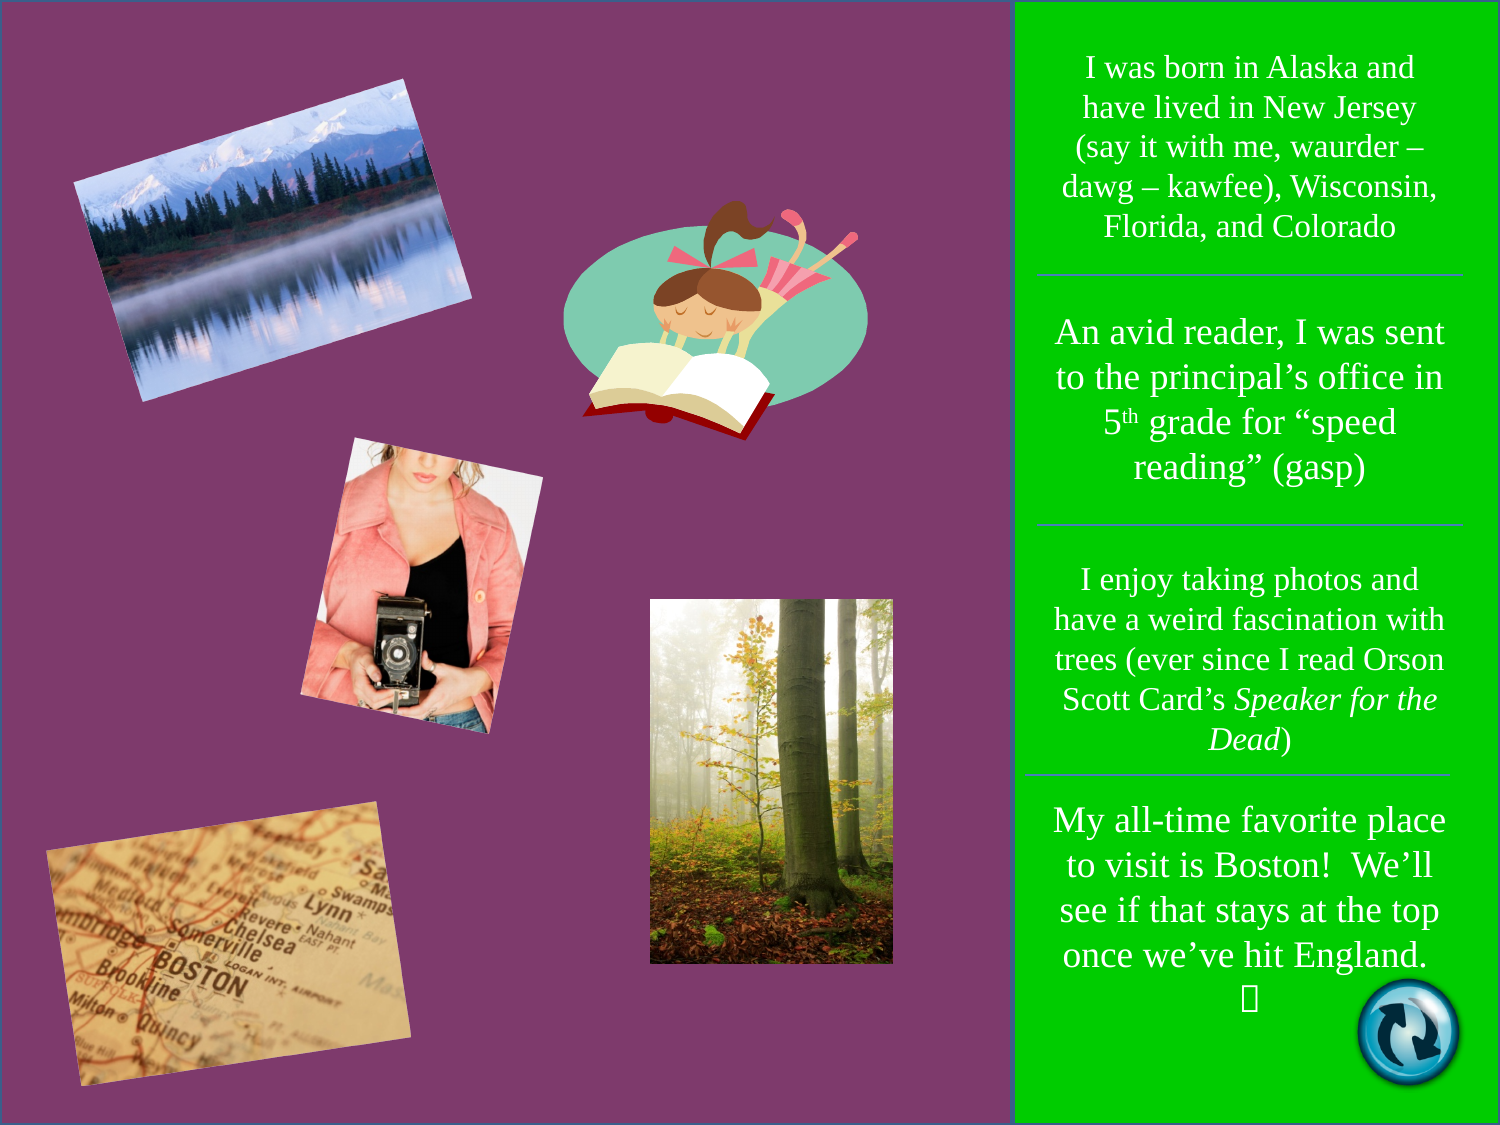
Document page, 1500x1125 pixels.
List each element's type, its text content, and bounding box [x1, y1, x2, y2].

text_box [1010, 0, 1500, 1125]
text_box An avid reader, I was sent to the principal’s office in 5th grade for “speed reading” (gasp) [1037, 299, 1463, 495]
picture [301, 438, 542, 733]
picture [562, 199, 869, 442]
text_box [0, 0, 1010, 1125]
picture [1349, 974, 1469, 1093]
text_box My all-time favorite place to visit is Boston! We’ll see if that stays at the top once we’ve hit England.  [1037, 787, 1463, 1028]
picture [47, 802, 411, 1086]
text_box I enjoy taking photos and have a weird fascination with trees (ever since I read Orson Scott Card’s Speaker for the Dead) [1037, 549, 1463, 765]
picture [74, 79, 472, 401]
text_box I was born in Alaska and have lived in New Jersey (say it with me, waurder – dawg – kawfee), Wisconsin, Florida, and Colorado [1037, 37, 1463, 252]
picture [649, 599, 893, 964]
